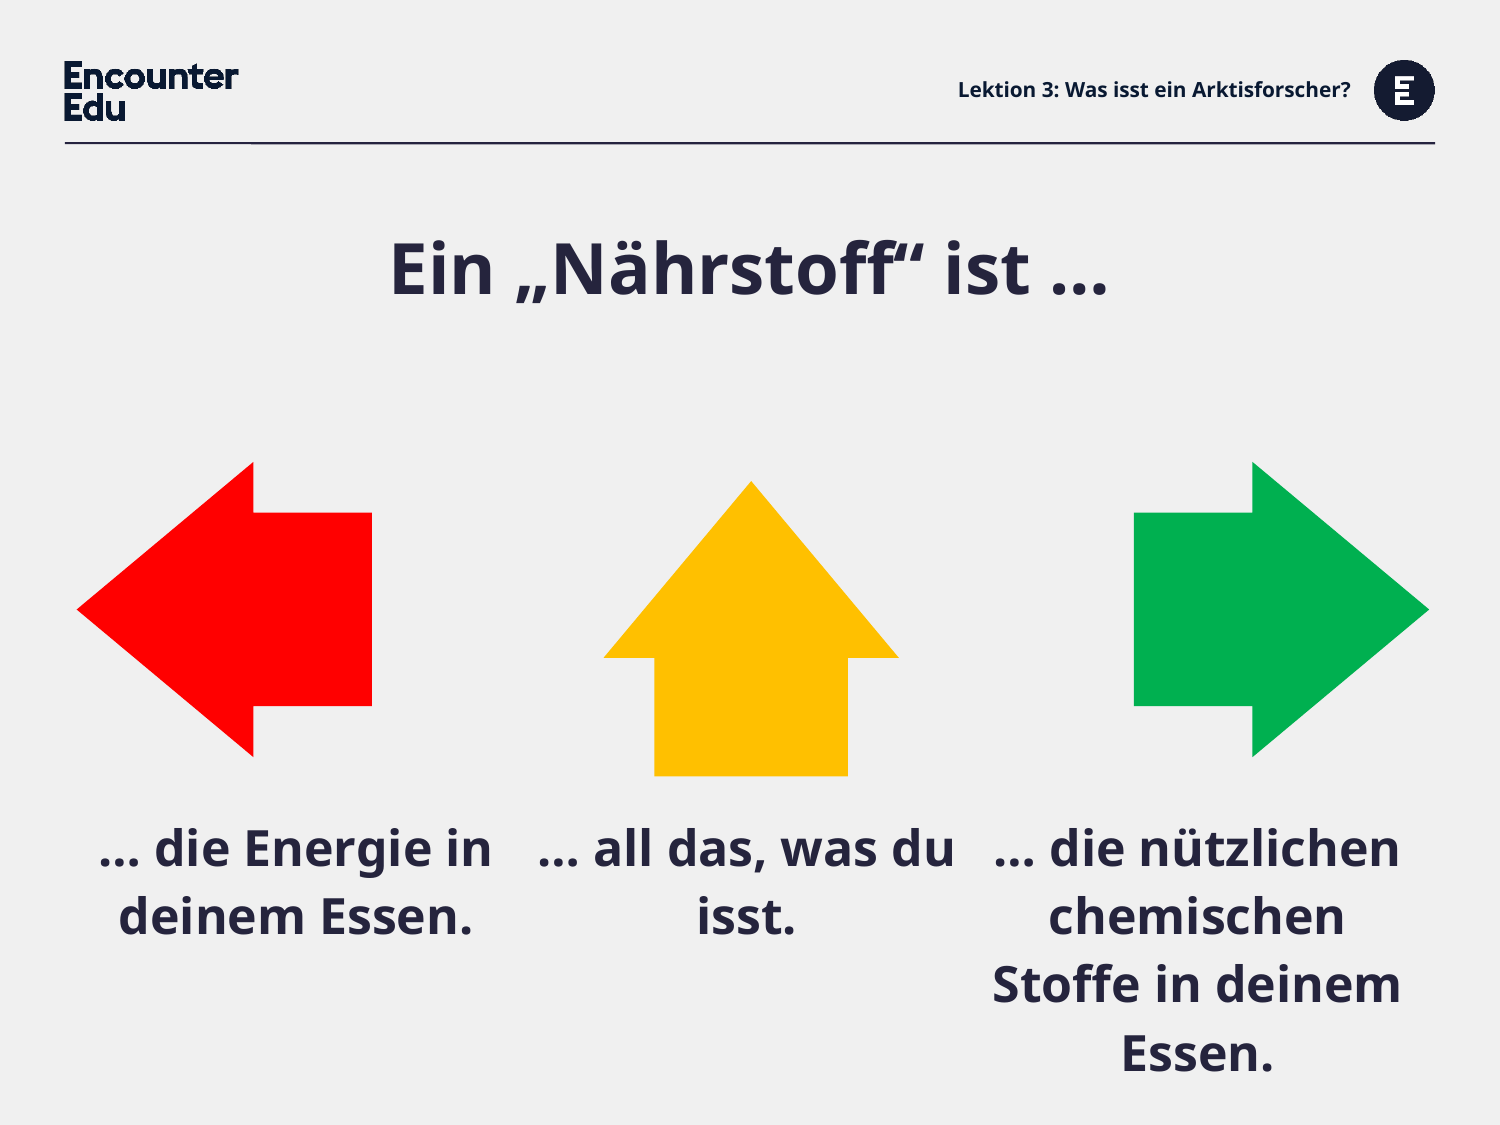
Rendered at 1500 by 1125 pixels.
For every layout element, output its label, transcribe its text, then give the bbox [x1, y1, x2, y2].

picture [60, 59, 243, 122]
table_header … die nützlichen chemischen Stoffe in deinem Essen. [972, 805, 1423, 1060]
title Lektion 3: Was isst ein Arktisforscher? [749, 67, 1359, 114]
table_header … all das, was du isst. [522, 805, 972, 1060]
text_box [601, 478, 901, 779]
text_box Ein „Nährstoff“ ist … [73, 215, 1427, 316]
text_box [74, 459, 375, 760]
text_box [1131, 459, 1432, 760]
table_header … die Energie in deinem Essen. [71, 805, 522, 1060]
picture [1372, 58, 1436, 122]
